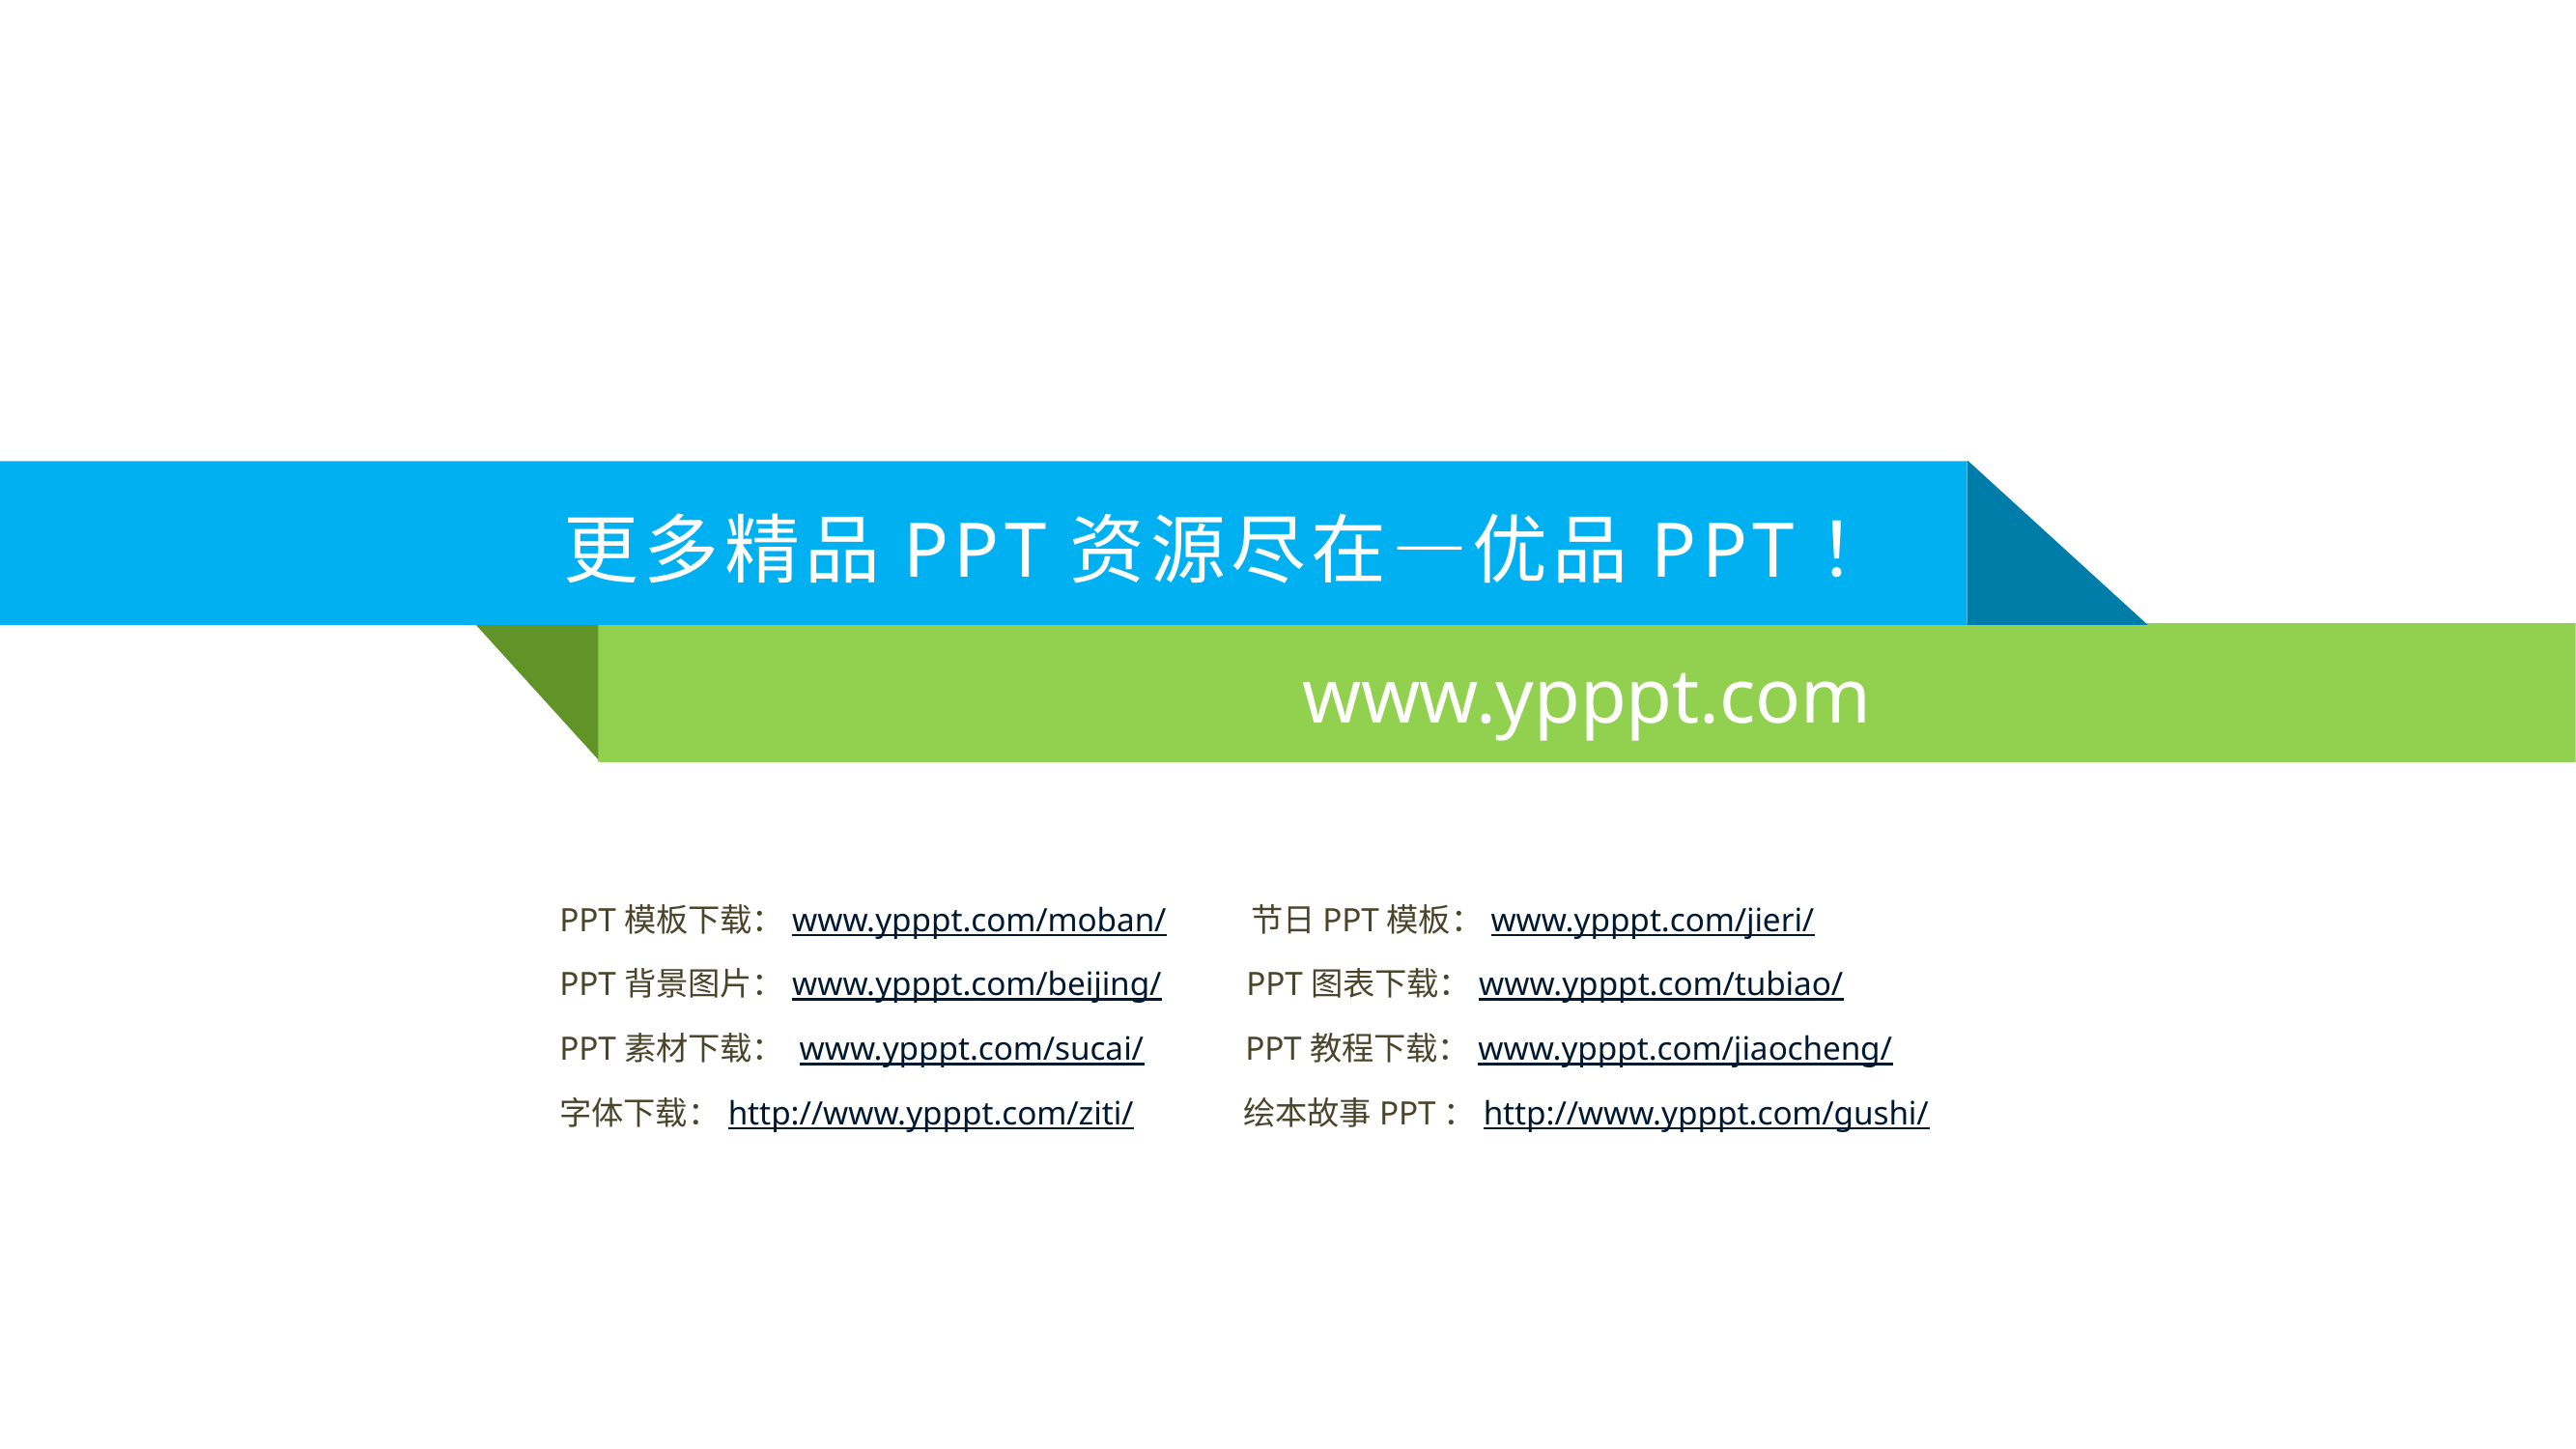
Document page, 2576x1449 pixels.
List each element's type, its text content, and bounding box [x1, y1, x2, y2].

text_box [1966, 457, 2151, 626]
text_box 更多精品PPT资源尽在—优品PPT！ [0, 460, 1966, 626]
text_box www.ypppt.com [597, 622, 2576, 763]
text_box PPT模板下载：www.ypppt.com/moban/ 节日PPT模板：www.ypppt.com/jieri/ PPT背景图片：www.ypppt.com/beijing/ PPT图表下载：www.ypppt.com/tubiao/ PPT素材下载： www.ypppt.com/sucai/ PPT教程下载：www.ypppt.com/jiaocheng/ 字体下载：http://www.ypppt.com/ziti/ 绘本故事PPT：http://www.ypppt.com/gushi/ [545, 828, 2005, 1186]
text_box [475, 626, 597, 760]
